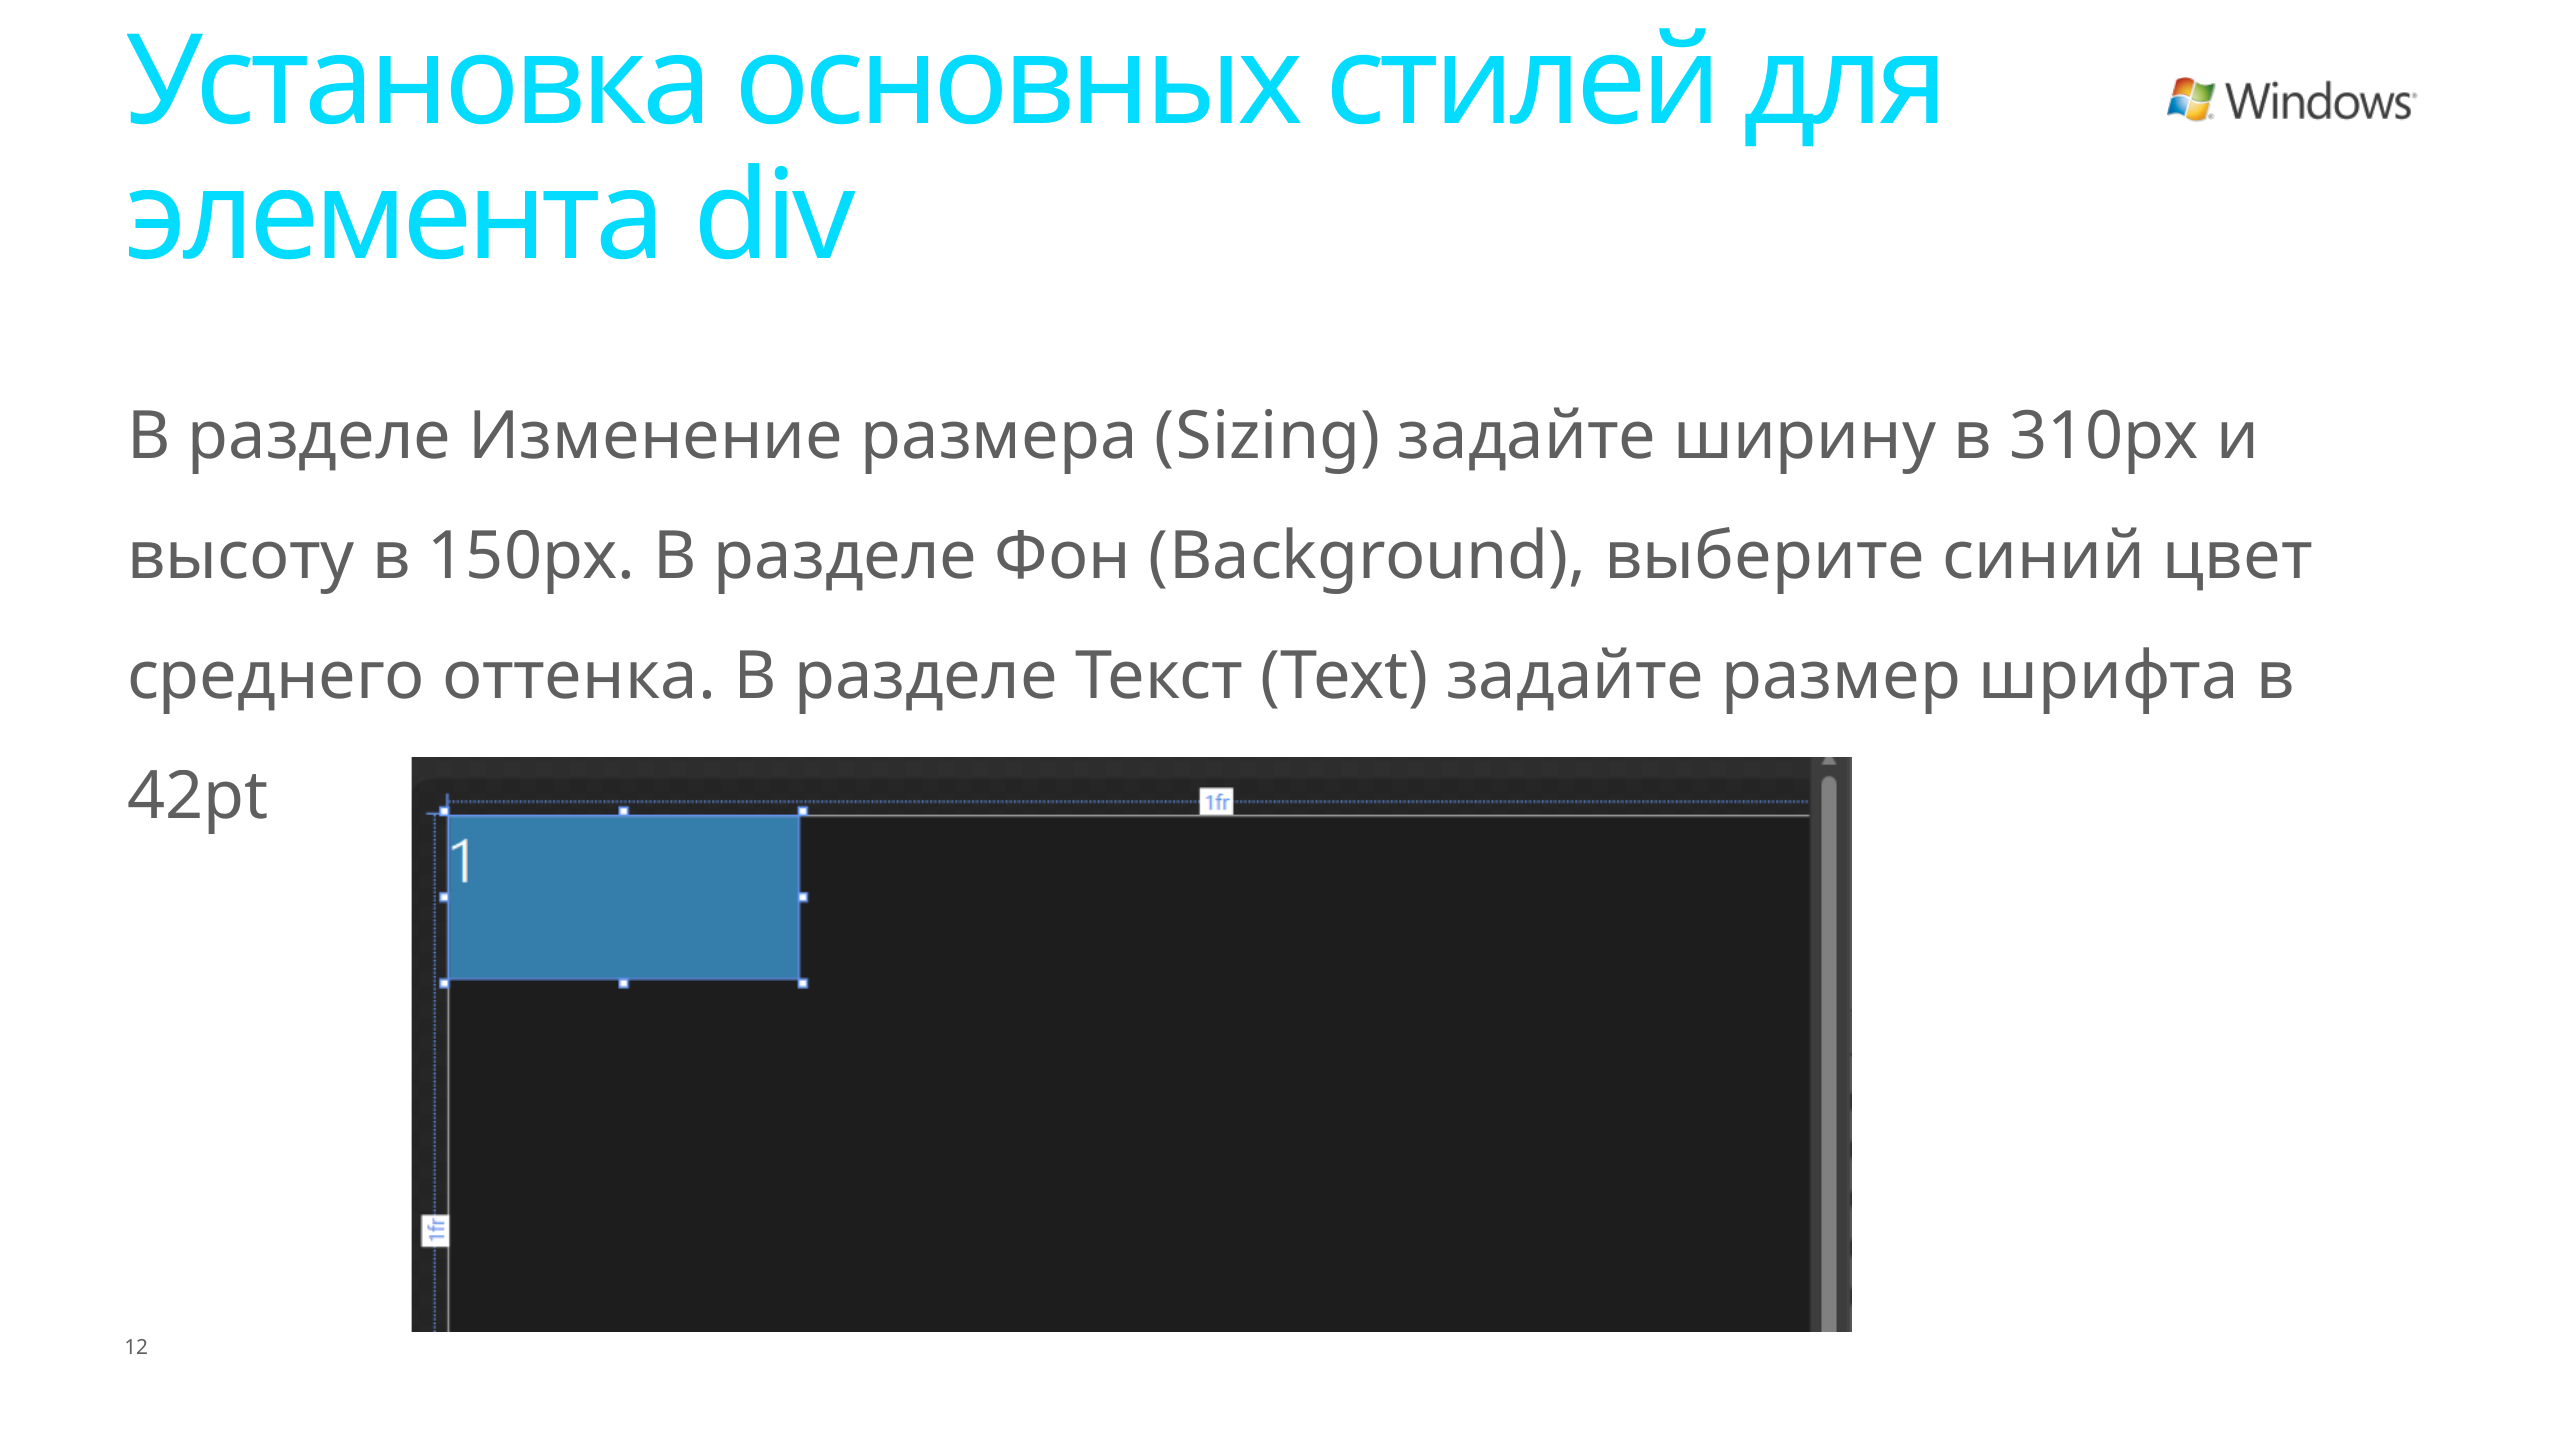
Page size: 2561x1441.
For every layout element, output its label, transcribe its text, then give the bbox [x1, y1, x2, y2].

list В разделе Изменение размера (Sizing) задайте ширину в 310px и высоту в 150px. В разделе Фон (Background), выберите синий цвет среднего оттенка. В разделе Текст (Text) задайте размер шрифта в 42pt [127, 351, 2320, 716]
picture [411, 757, 1853, 1332]
title Установка основных стилей для элемента div [125, 48, 2468, 286]
